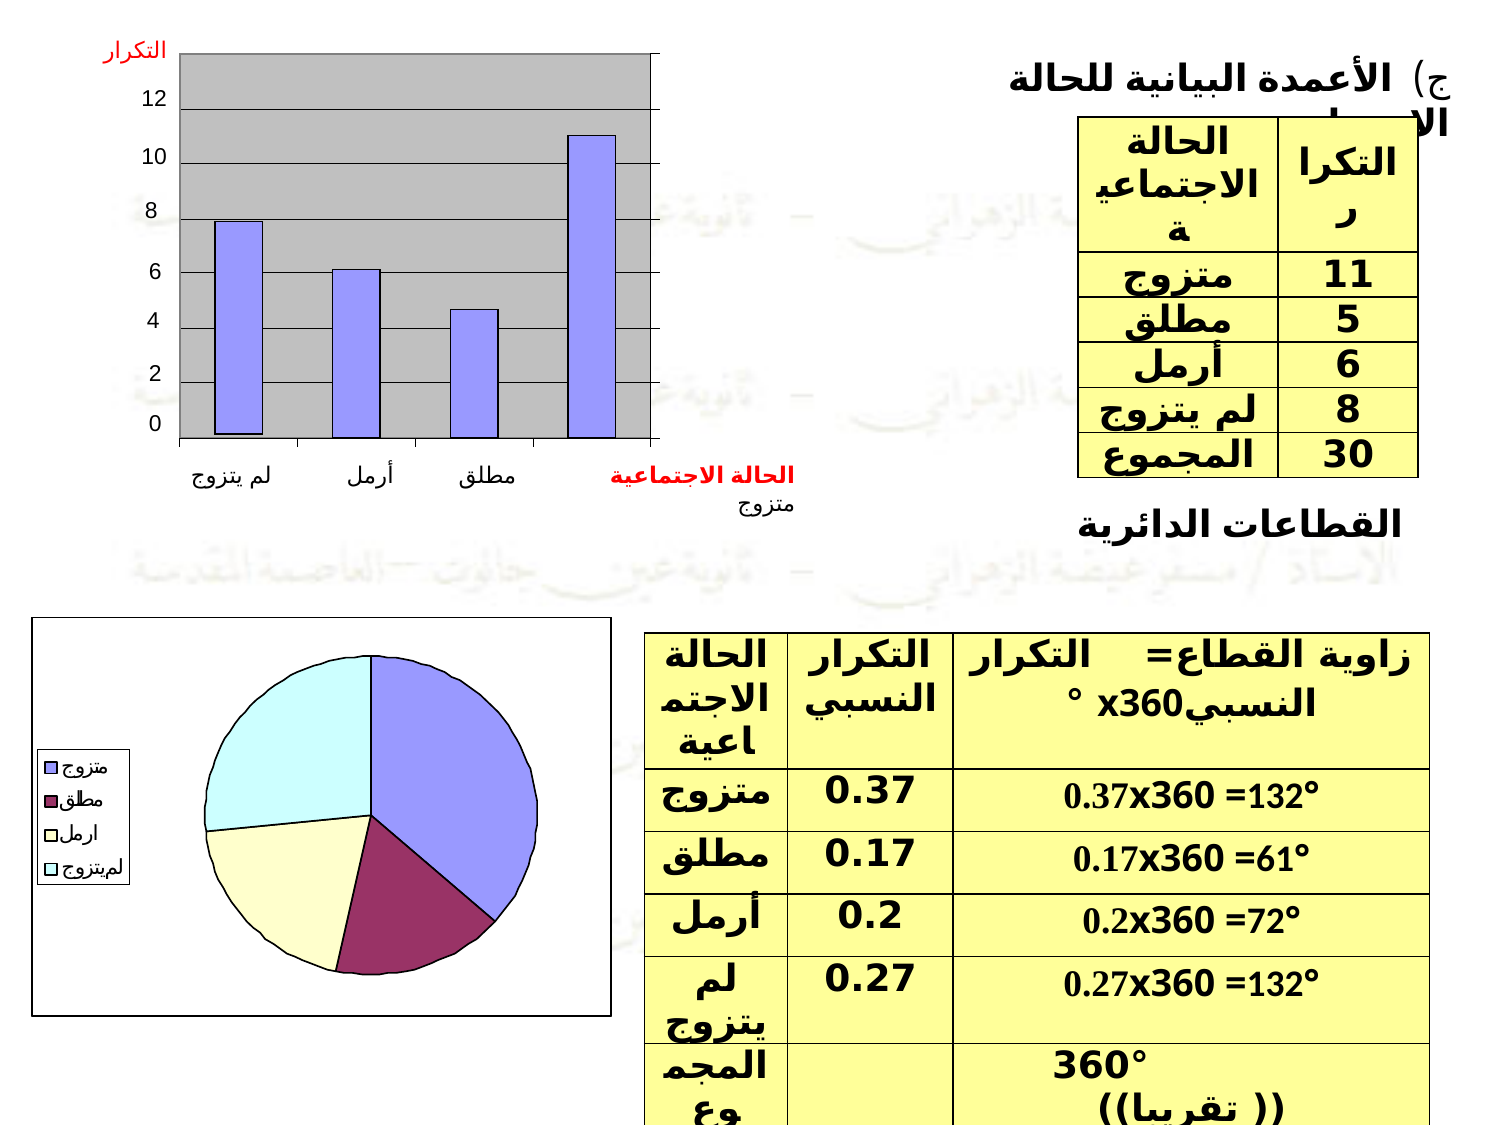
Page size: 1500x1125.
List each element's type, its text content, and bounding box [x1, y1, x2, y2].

table_header التكرار النسبي [788, 634, 952, 768]
table_cell المجموع [1079, 433, 1277, 477]
table_cell 11 [1279, 253, 1417, 296]
table_cell لم يتزوج [645, 957, 787, 1043]
table_cell 0.17x360 =61° [954, 832, 1429, 893]
table_header الحالة الاجتماعية [645, 634, 787, 768]
table_cell متزوج [1079, 253, 1277, 296]
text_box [14, 0, 796, 563]
table_cell 0.27 [788, 957, 952, 1043]
table_cell [788, 1044, 952, 1125]
table_header الحالة الاجتماعية [1079, 118, 1277, 251]
table_cell أرمل [1079, 343, 1277, 387]
table_cell 30 [1279, 433, 1417, 477]
table_cell أرمل [645, 895, 787, 956]
table_cell مطلق [1079, 298, 1277, 341]
table_cell 0.37x360 =132° [954, 770, 1429, 831]
table_cell 5 [1279, 298, 1417, 341]
table_cell 0.17 [788, 832, 952, 893]
table_cell 8 [1279, 388, 1417, 432]
table_cell المجموع [645, 1044, 787, 1125]
table_cell 6 [1279, 343, 1417, 387]
table_cell 0.2 [788, 895, 952, 956]
table_header التكرار [1279, 118, 1417, 251]
table_cell 0.37 [788, 770, 952, 831]
text_box القطاعات الدائرية [831, 492, 1418, 552]
table_cell 0.27x360 =132° [954, 957, 1429, 1043]
table_cell متزوج [645, 770, 787, 831]
picture [0, 0, 1500, 1125]
table_cell لم يتزوج [1079, 388, 1277, 432]
table_cell 0.2x360 =72° [954, 895, 1429, 956]
table_header زاوية القطاع= التكرار النسبيx360 ° [954, 634, 1429, 768]
table_cell مطلق [645, 832, 787, 893]
table_cell 360° (( تقريبا)) [954, 1044, 1429, 1125]
text_box ج) الأعمدة البيانية للحالة الاجتماعية [960, 46, 1465, 152]
